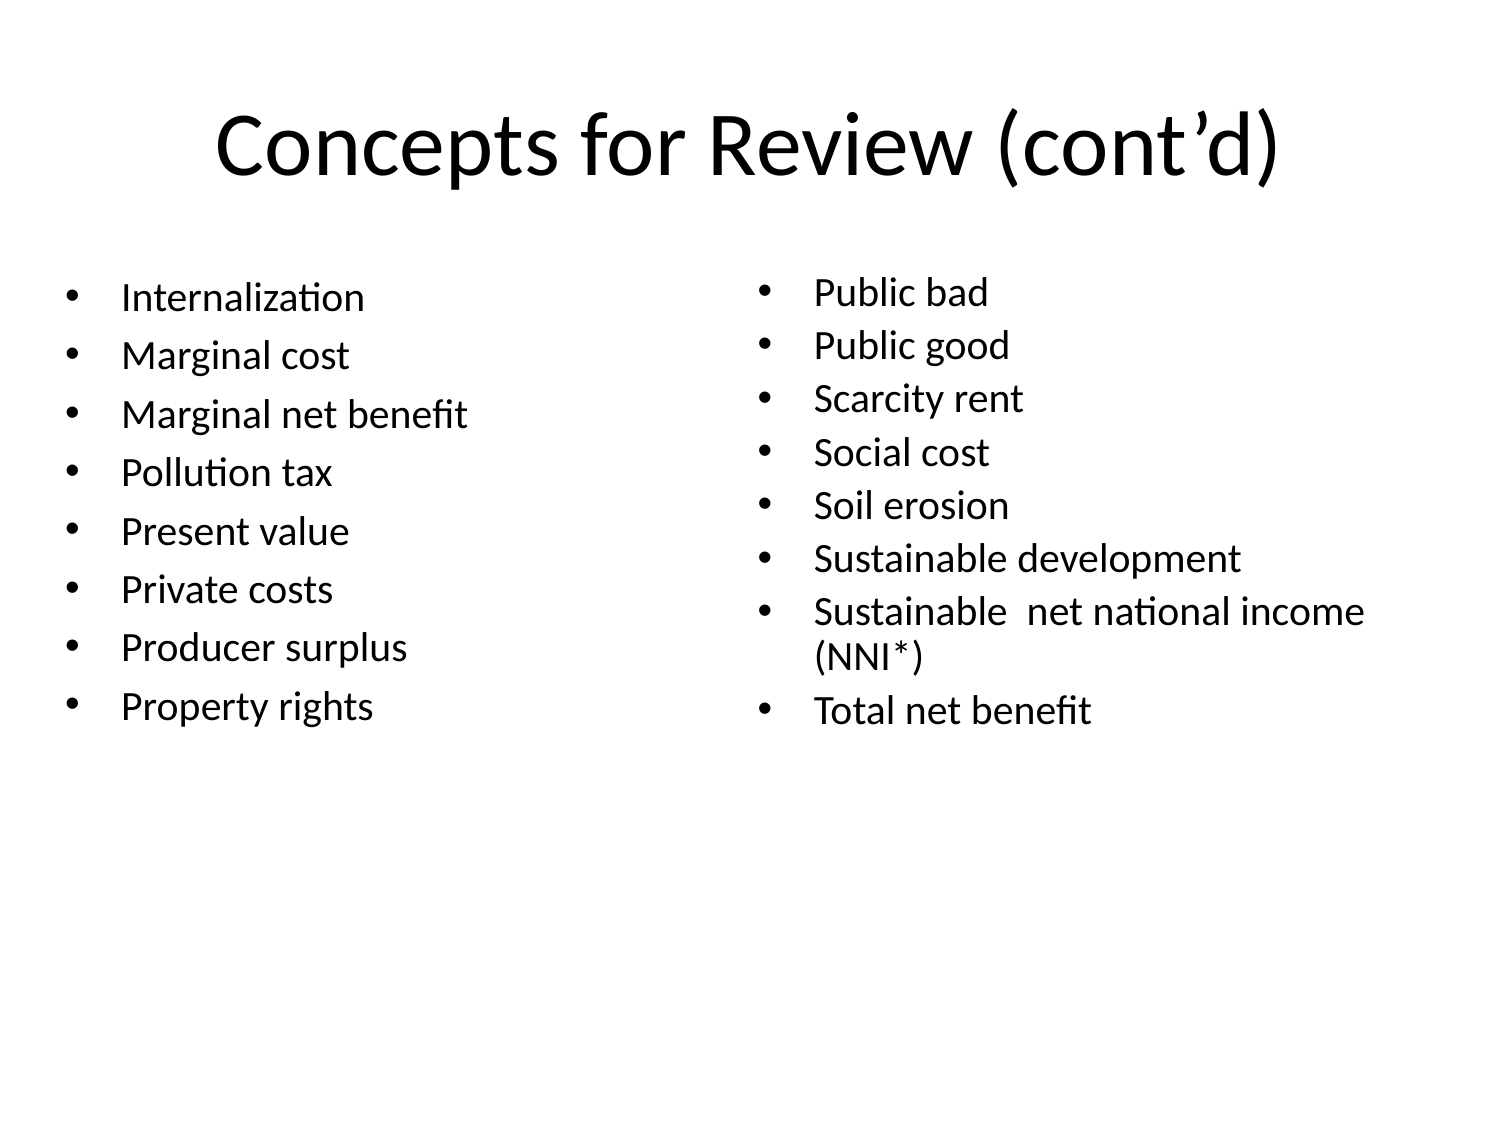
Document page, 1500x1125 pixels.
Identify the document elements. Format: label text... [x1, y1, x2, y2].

title Concepts for Review (cont’d) [75, 45, 1425, 233]
list Internalization Marginal cost Marginal net benefit Pollution tax Present value Private costs Producer surplus Property rights [50, 262, 719, 1013]
list Public bad Public good Scarcity rent Social cost Soil erosion Sustainable development Sustainable net national income (NNI*) Total net benefit [742, 262, 1411, 1013]
